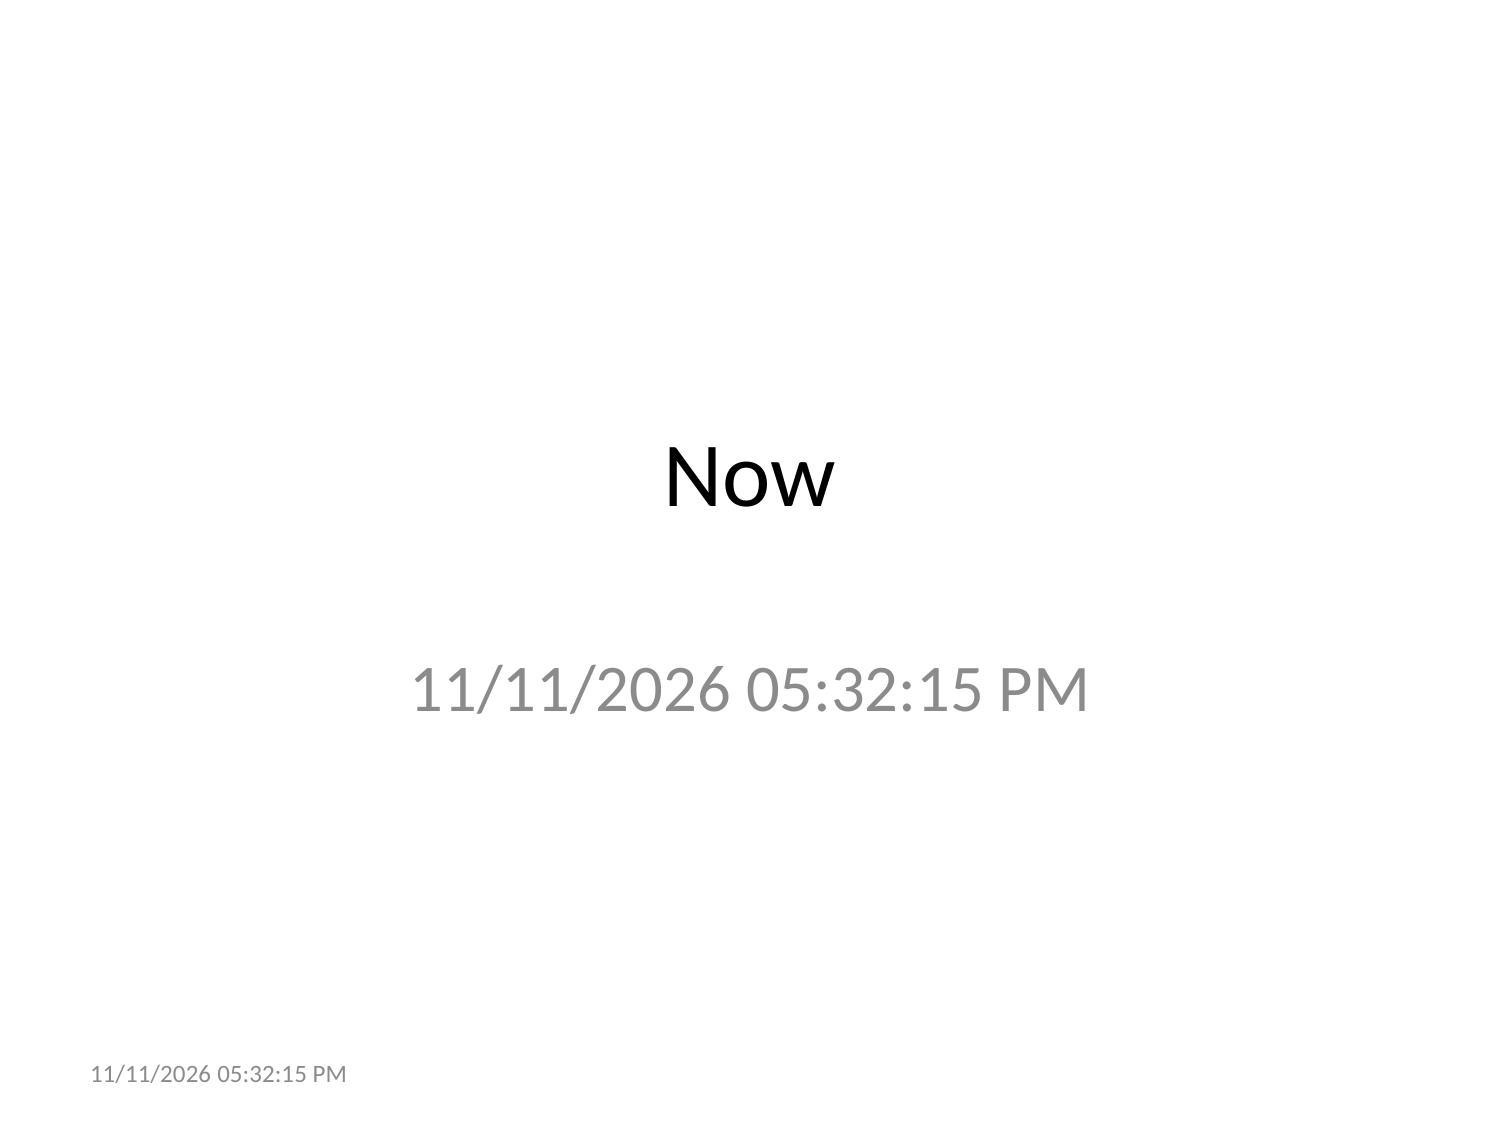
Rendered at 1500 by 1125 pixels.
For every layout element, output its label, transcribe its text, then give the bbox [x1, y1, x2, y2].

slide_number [75, 1042, 425, 1103]
subtitle 2011-12-19 10:20:04 AM [225, 637, 1275, 925]
title Now [112, 349, 1388, 591]
